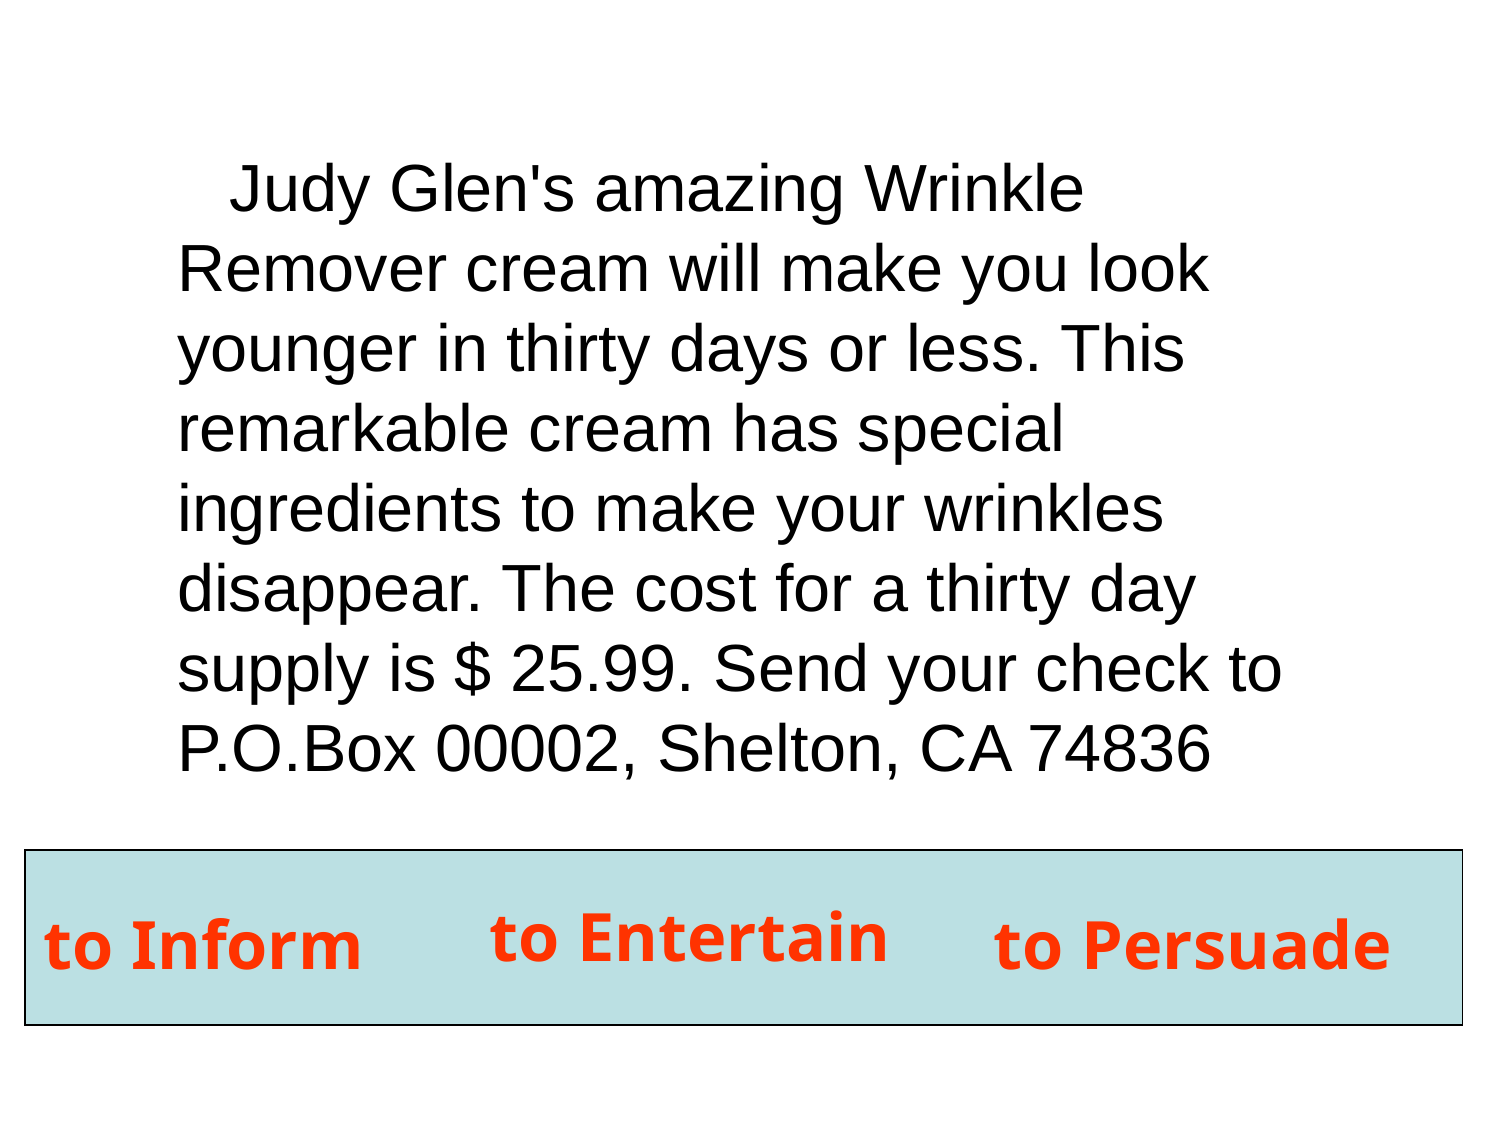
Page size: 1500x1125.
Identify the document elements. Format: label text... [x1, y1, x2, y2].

text_box to Entertain [474, 887, 949, 983]
text_box to Inform [0, 849, 463, 1000]
text_box to Persuade [949, 849, 1413, 1000]
text_box [24, 849, 1463, 1025]
text_box Judy Glen's amazing Wrinkle Remover cream will make you look younger in thirty days or less. This remarkable cream has special ingredients to make your wrinkles disappear. The cost for a thirty day supply is $ 25.99. Send your check to P.O.Box 00002, Shelton, CA 74836 [162, 137, 1338, 792]
